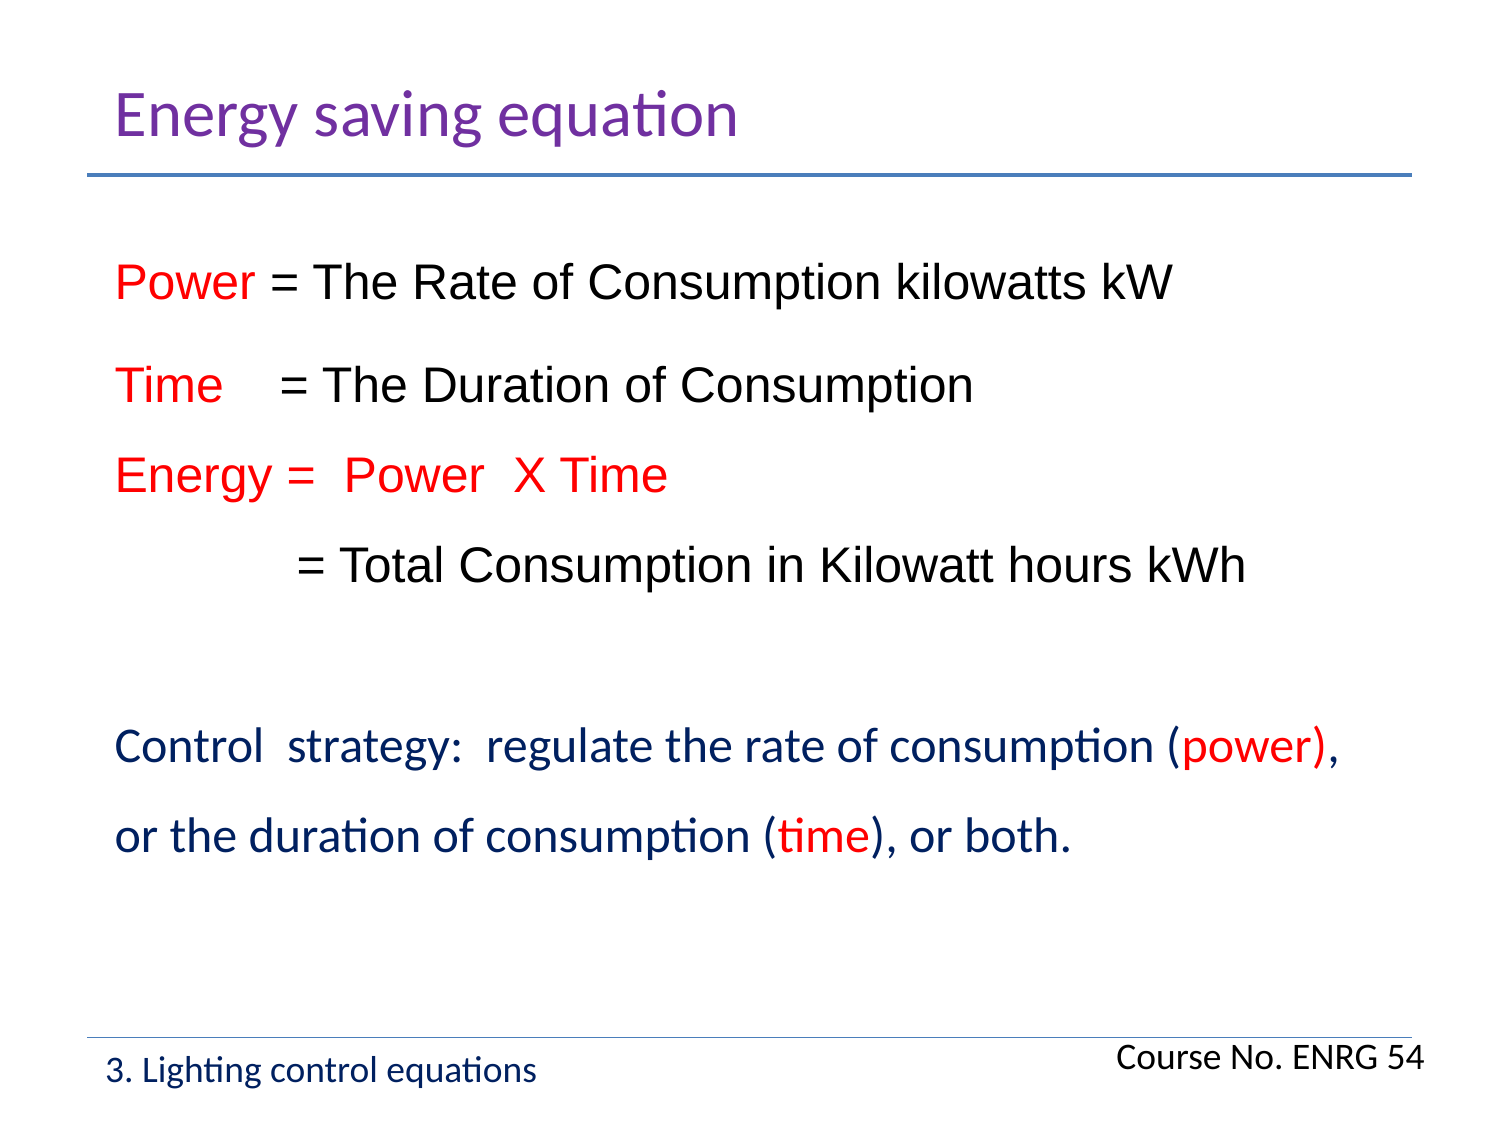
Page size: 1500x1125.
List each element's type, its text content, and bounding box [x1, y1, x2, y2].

text_box Course No. ENRG 54 [1101, 1024, 1441, 1085]
text_box Power = The Rate of Consumption kilowatts kW Time = The Duration of Consumption Energy = Power X Time = Total Consumption in Kilowatt hours kWh Control strategy: regulate the rate of consumption (power), or the duration of consumption (time), or both. [99, 212, 1388, 870]
text_box 3. Lighting control equations [90, 1046, 553, 1098]
text_box Energy saving equation [99, 62, 838, 158]
